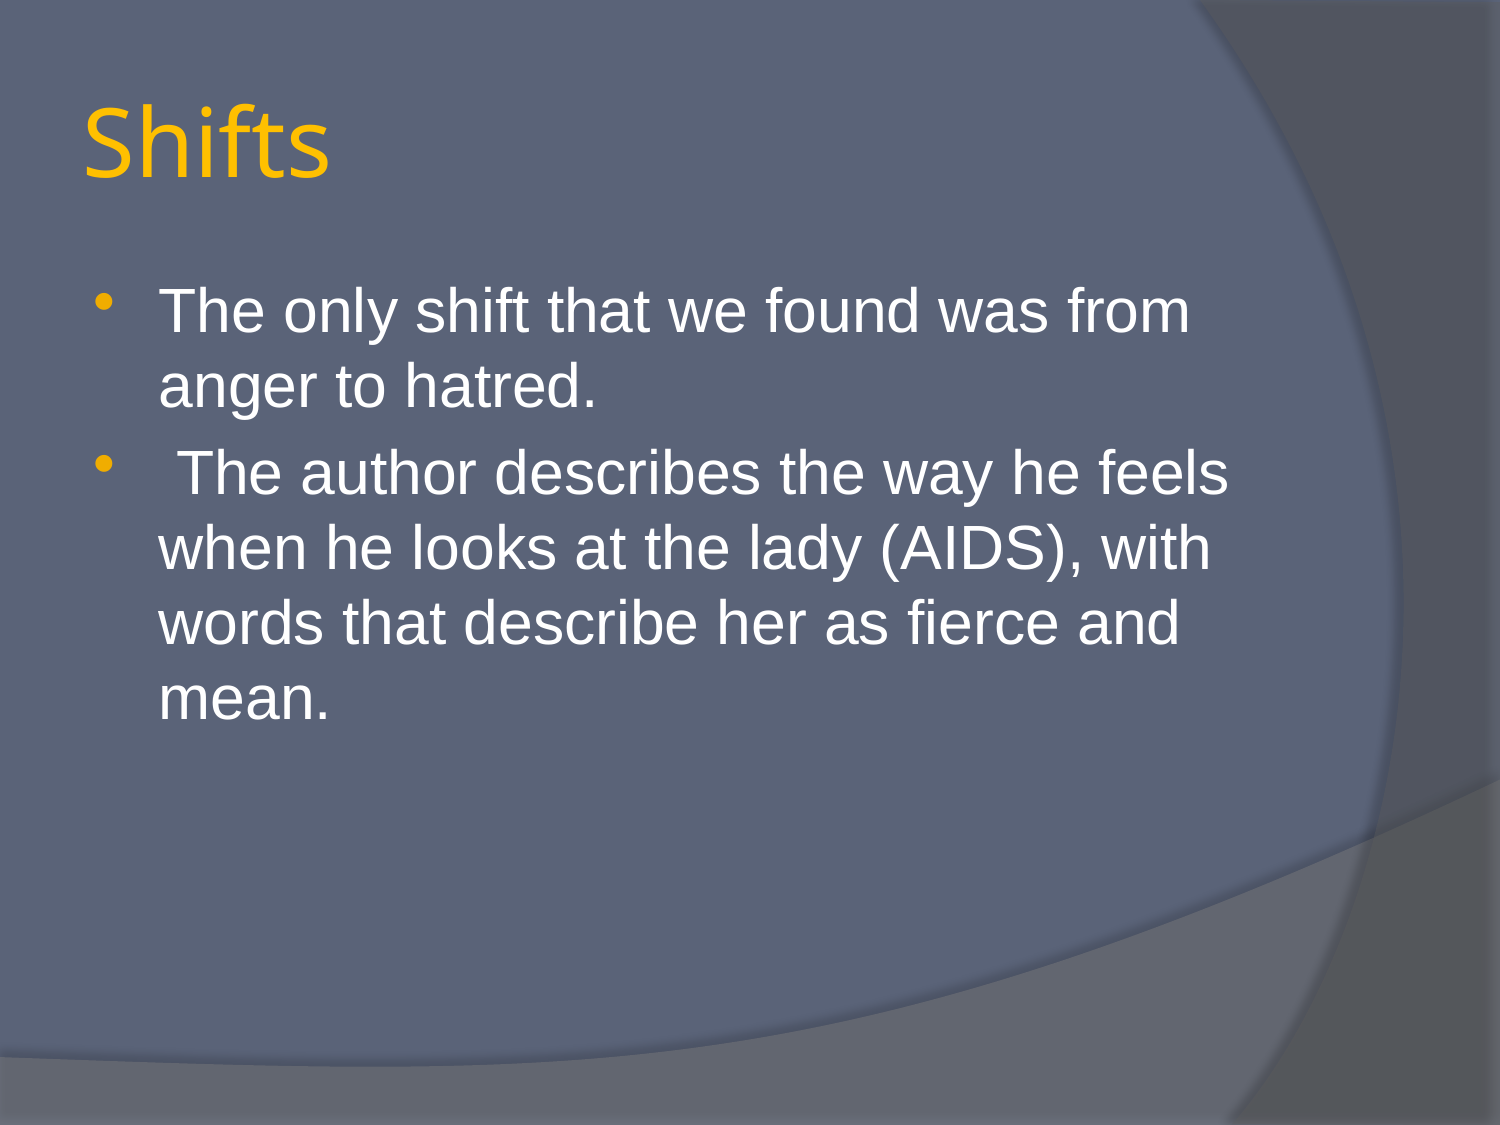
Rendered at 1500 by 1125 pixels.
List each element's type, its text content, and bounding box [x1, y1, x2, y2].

title Shifts [75, 45, 1300, 233]
list The only shift that we found was from anger to hatred. The author describes the way he feels when he looks at the lady (AIDS), with words that describe her as fierce and mean. [75, 262, 1300, 1005]
